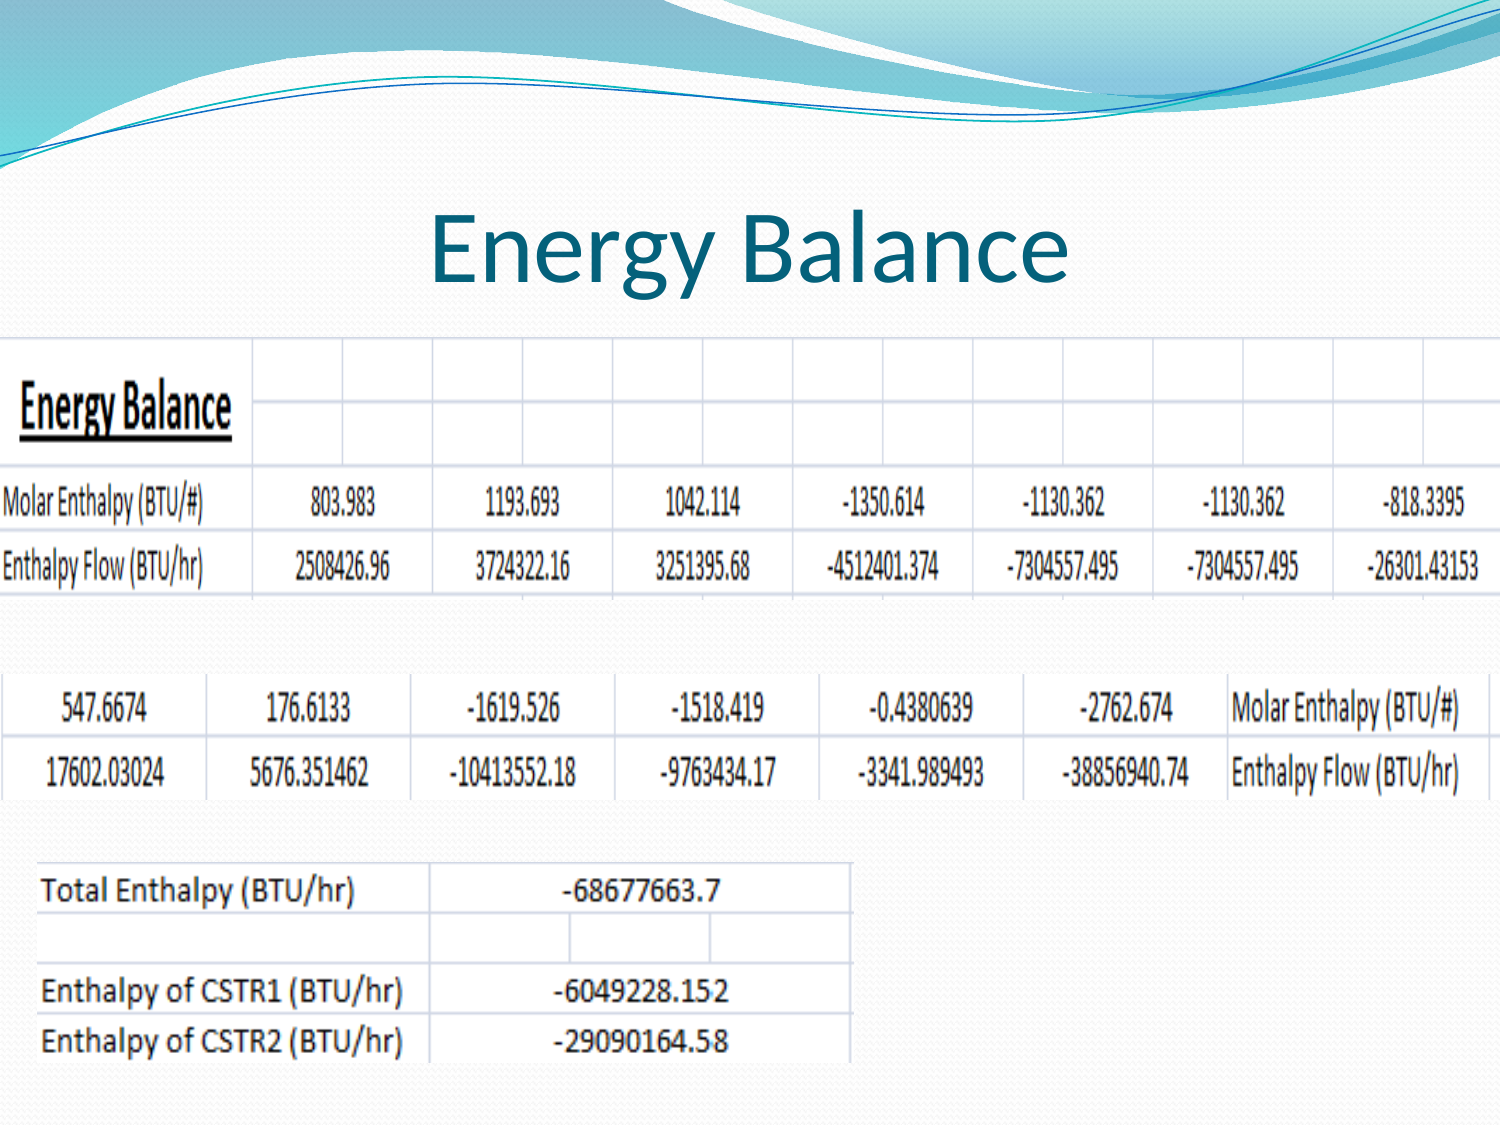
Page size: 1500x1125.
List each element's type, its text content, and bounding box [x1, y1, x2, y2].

title Energy Balance [75, 115, 1425, 303]
picture [0, 674, 1500, 801]
picture [37, 862, 854, 1063]
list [0, 337, 1500, 601]
